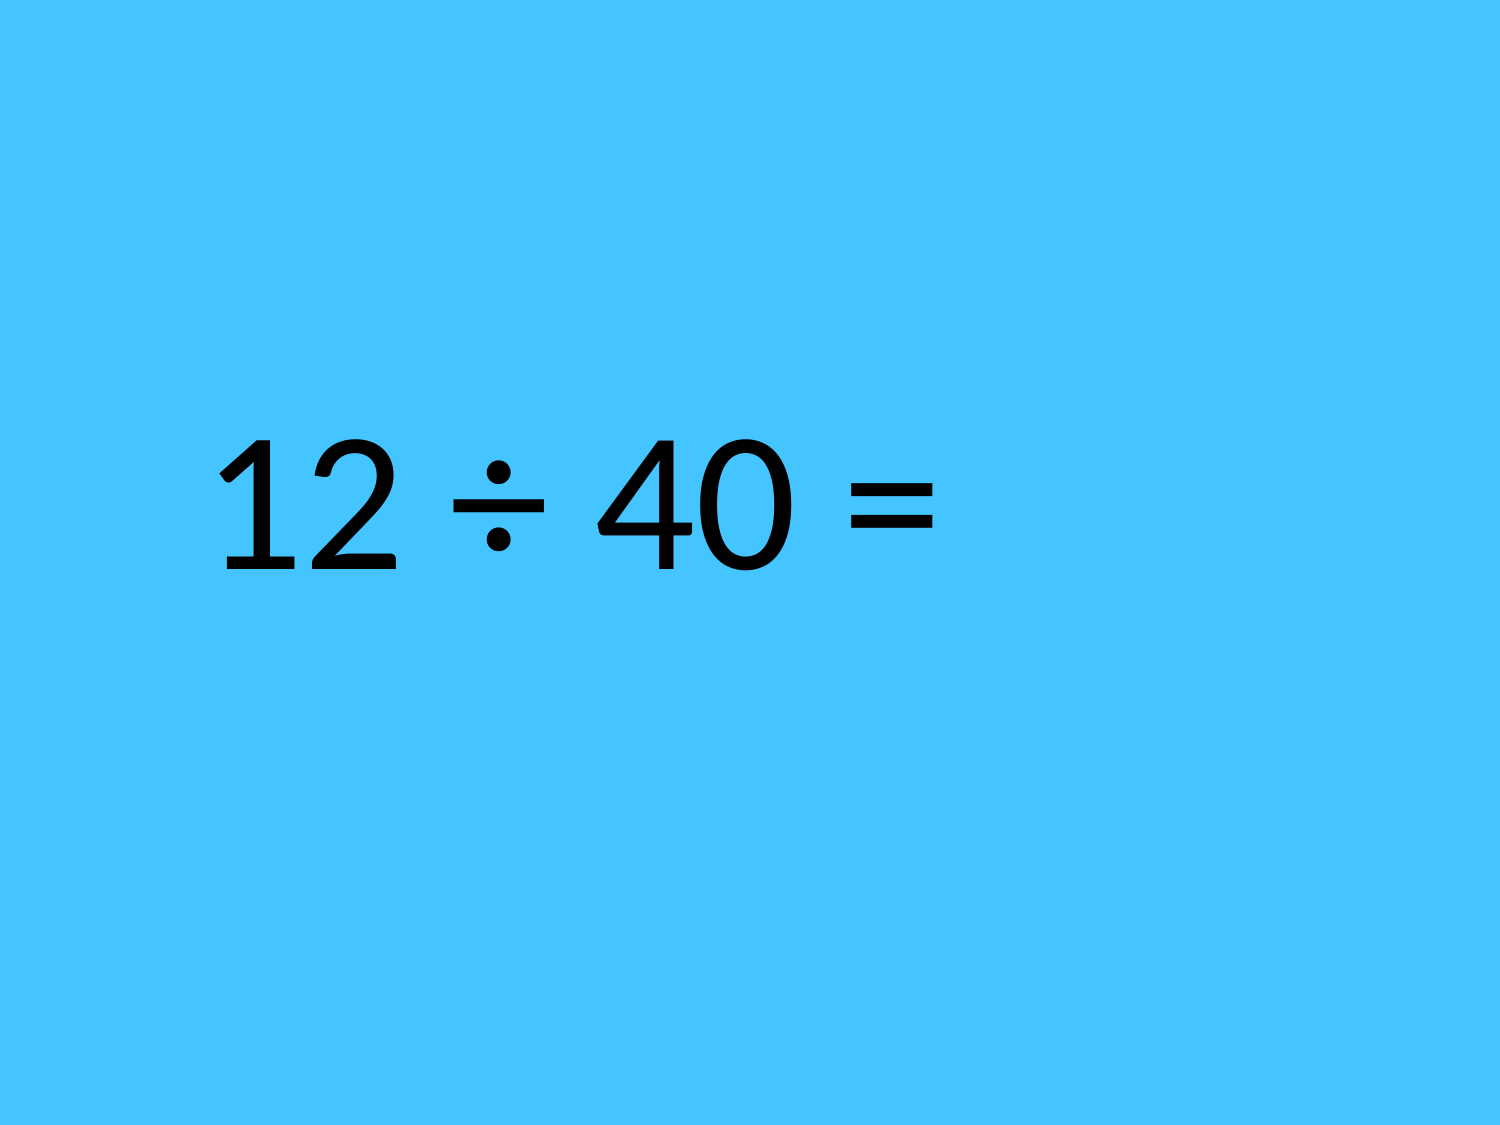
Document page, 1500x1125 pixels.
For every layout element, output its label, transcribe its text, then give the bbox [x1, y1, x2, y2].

text_box 12 ÷ 40 = [187, 362, 1138, 618]
